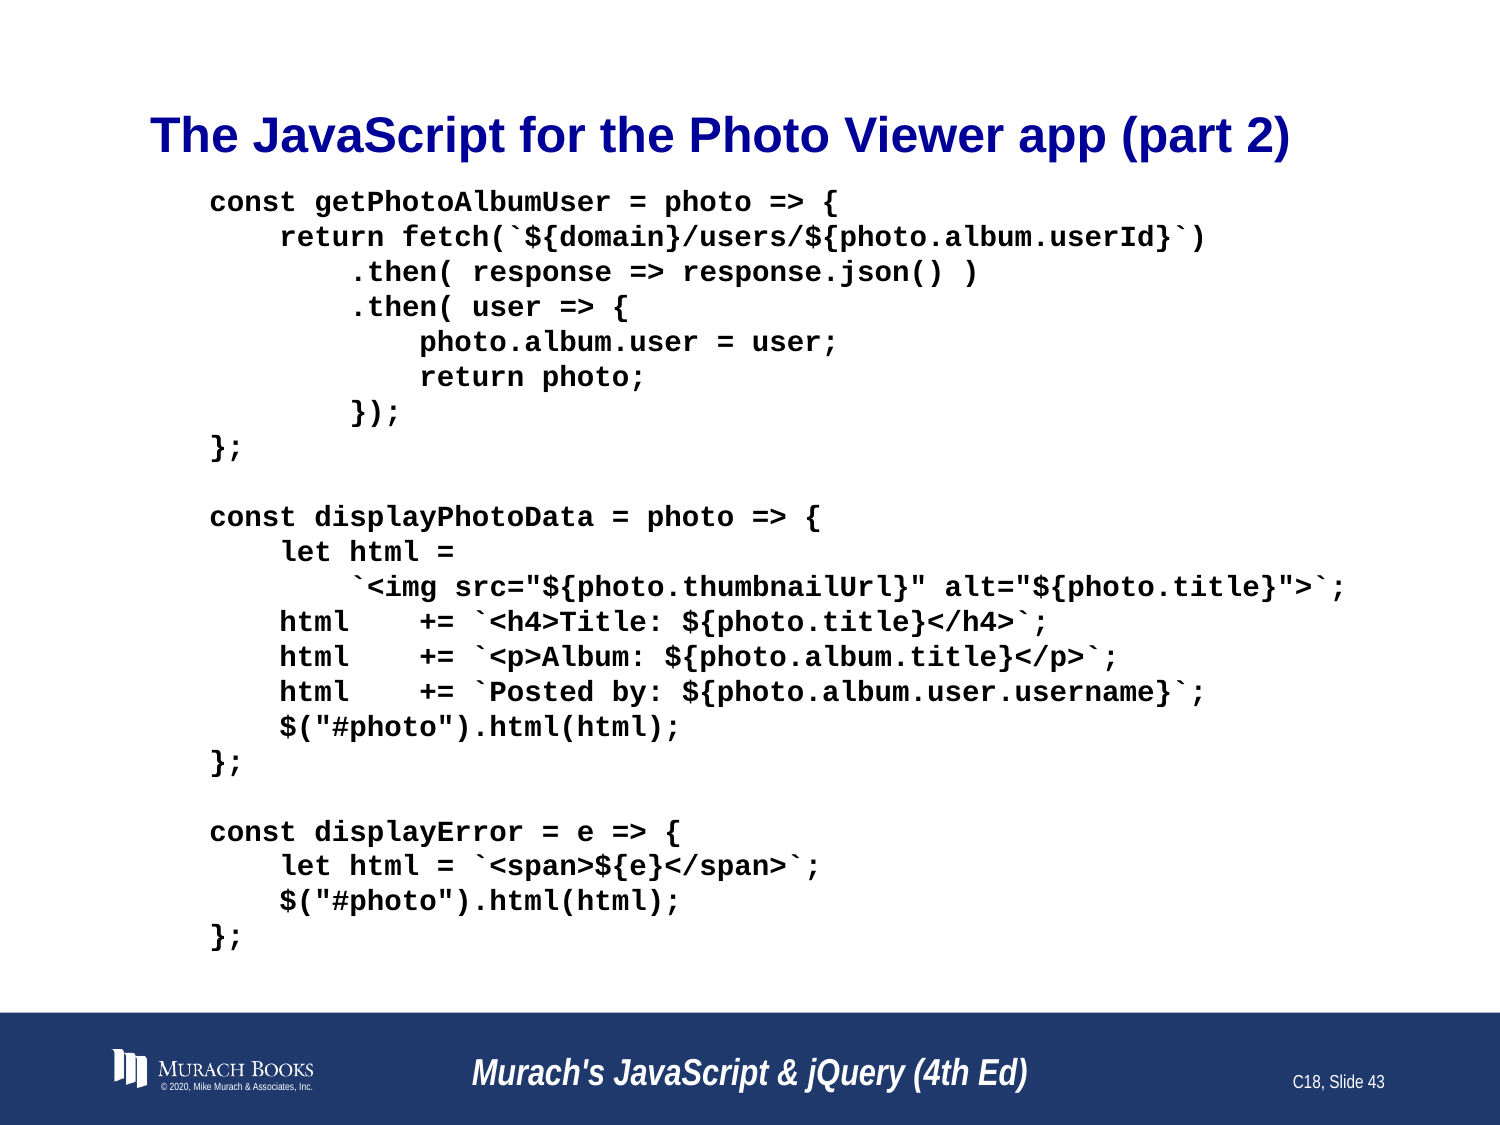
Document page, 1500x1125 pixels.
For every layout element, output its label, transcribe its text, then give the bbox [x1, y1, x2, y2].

list const getPhotoAlbumUser = photo => { return fetch(`${domain}/users/${photo.album.userId}`) .then( response => response.json() ) .then( user => { photo.album.user = user; return photo; }); }; const displayPhotoData = photo => { let html = `<img src="${photo.thumbnailUrl}" alt="${photo.title}">`; html += `<h4>Title: ${photo.title}</h4>`; html += `<p>Album: ${photo.album.title}</p>`; html += `Posted by: ${photo.album.user.username}`; $("#photo").html(html); }; const displayError = e => { let html = `<span>${e}</span>`; $("#photo").html(html); }; [137, 174, 1375, 975]
title The JavaScript for the Photo Viewer app (part 2) [150, 102, 1350, 164]
slide_number Murach's JavaScript & jQuery (4th Ed) [463, 1025, 1050, 1100]
slide_number C18, Slide 43 [1087, 1025, 1400, 1100]
footer © 2020, Mike Murach & Associates, Inc. [12, 1025, 463, 1100]
